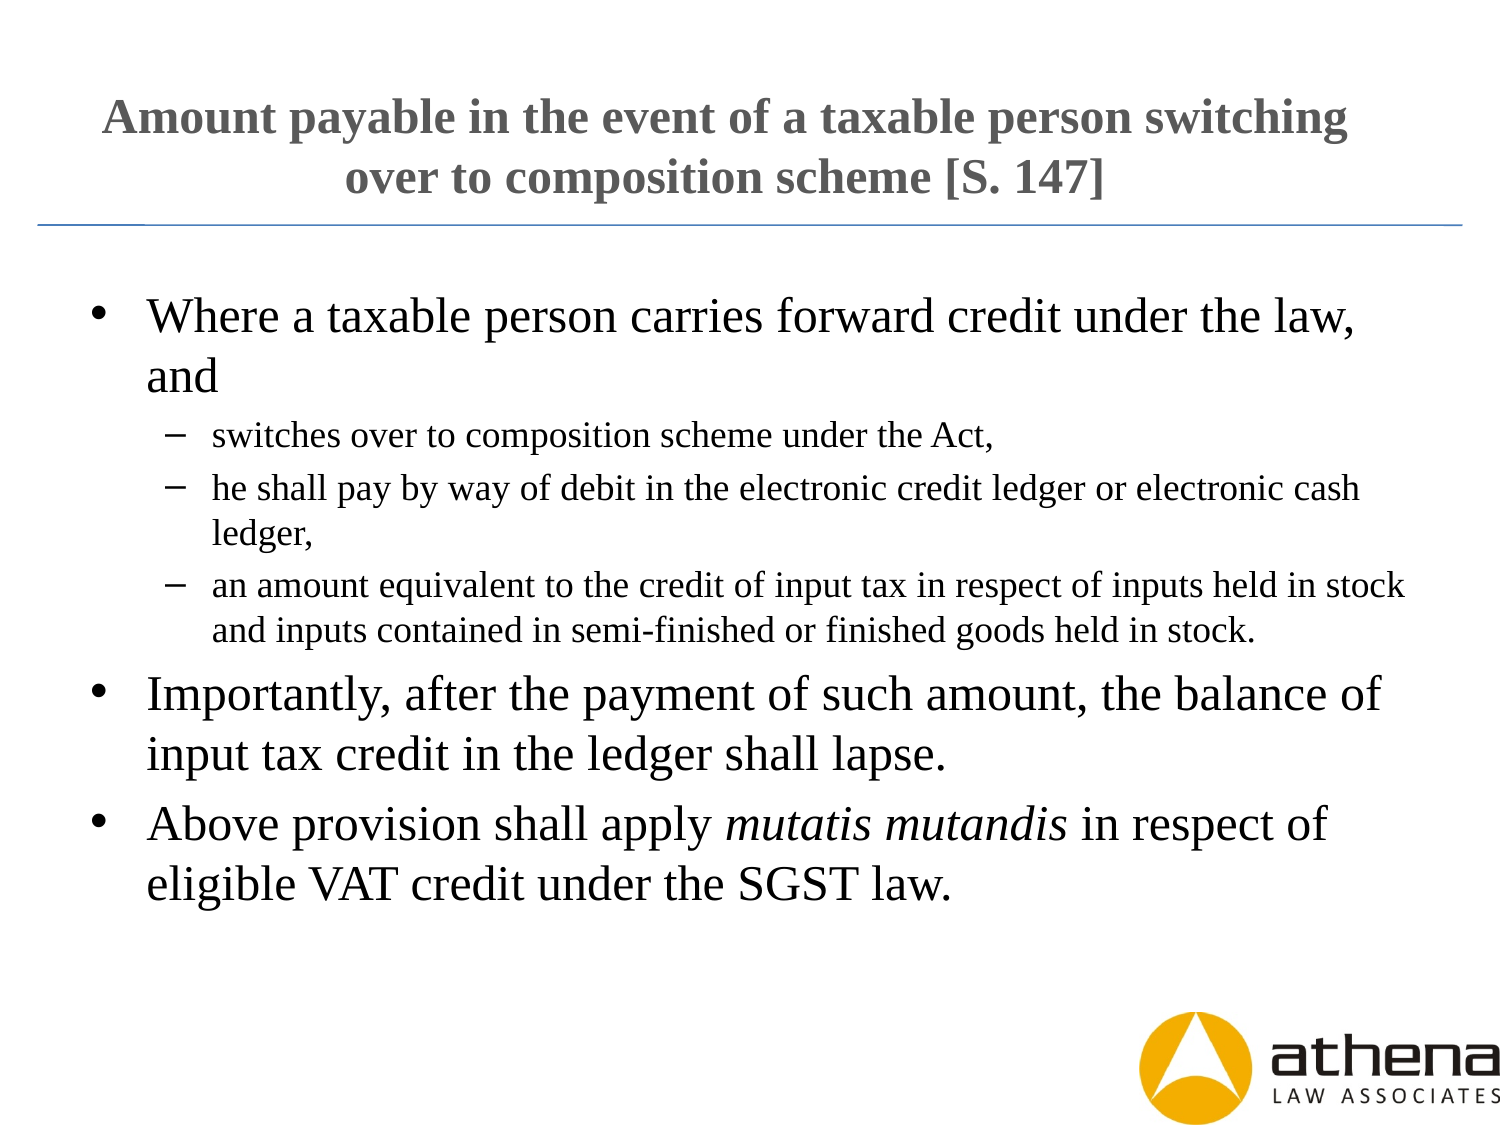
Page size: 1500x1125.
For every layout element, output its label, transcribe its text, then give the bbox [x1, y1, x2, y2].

title Amount payable in the event of a taxable person switching over to composition scheme [S. 147] [50, 50, 1400, 238]
picture [1139, 1012, 1500, 1125]
list Where a taxable person carries forward credit under the law, and switches over to composition scheme under the Act, he shall pay by way of debit in the electronic credit ledger or electronic cash ledger, an amount equivalent to the credit of input tax in respect of inputs held in stock and inputs contained in semi-finished or finished goods held in stock. Importantly, after the payment of such amount, the balance of input tax credit in the ledger shall lapse. Above provision shall apply mutatis mutandis in respect of eligible VAT credit under the SGST law. [75, 275, 1425, 1005]
